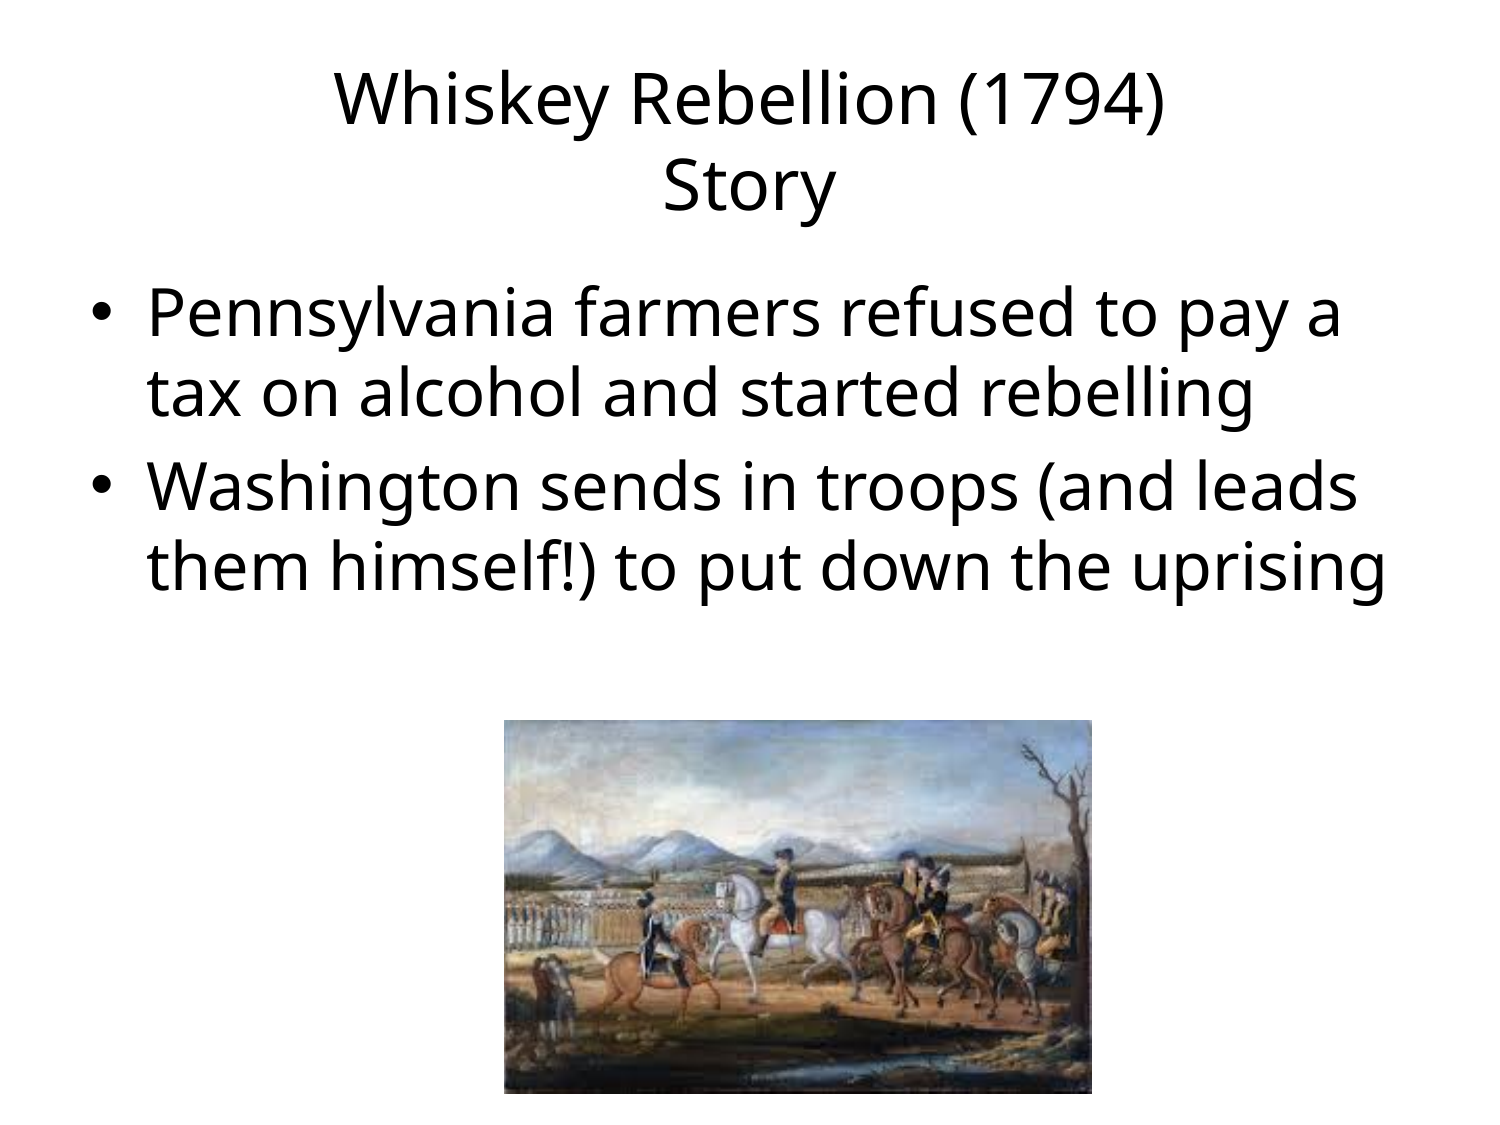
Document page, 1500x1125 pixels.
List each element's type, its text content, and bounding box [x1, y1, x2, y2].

list Pennsylvania farmers refused to pay a tax on alcohol and started rebelling Washington sends in troops (and leads them himself!) to put down the uprising [75, 262, 1425, 1005]
picture [504, 720, 1092, 1094]
title Whiskey Rebellion (1794) Story [75, 45, 1425, 233]
